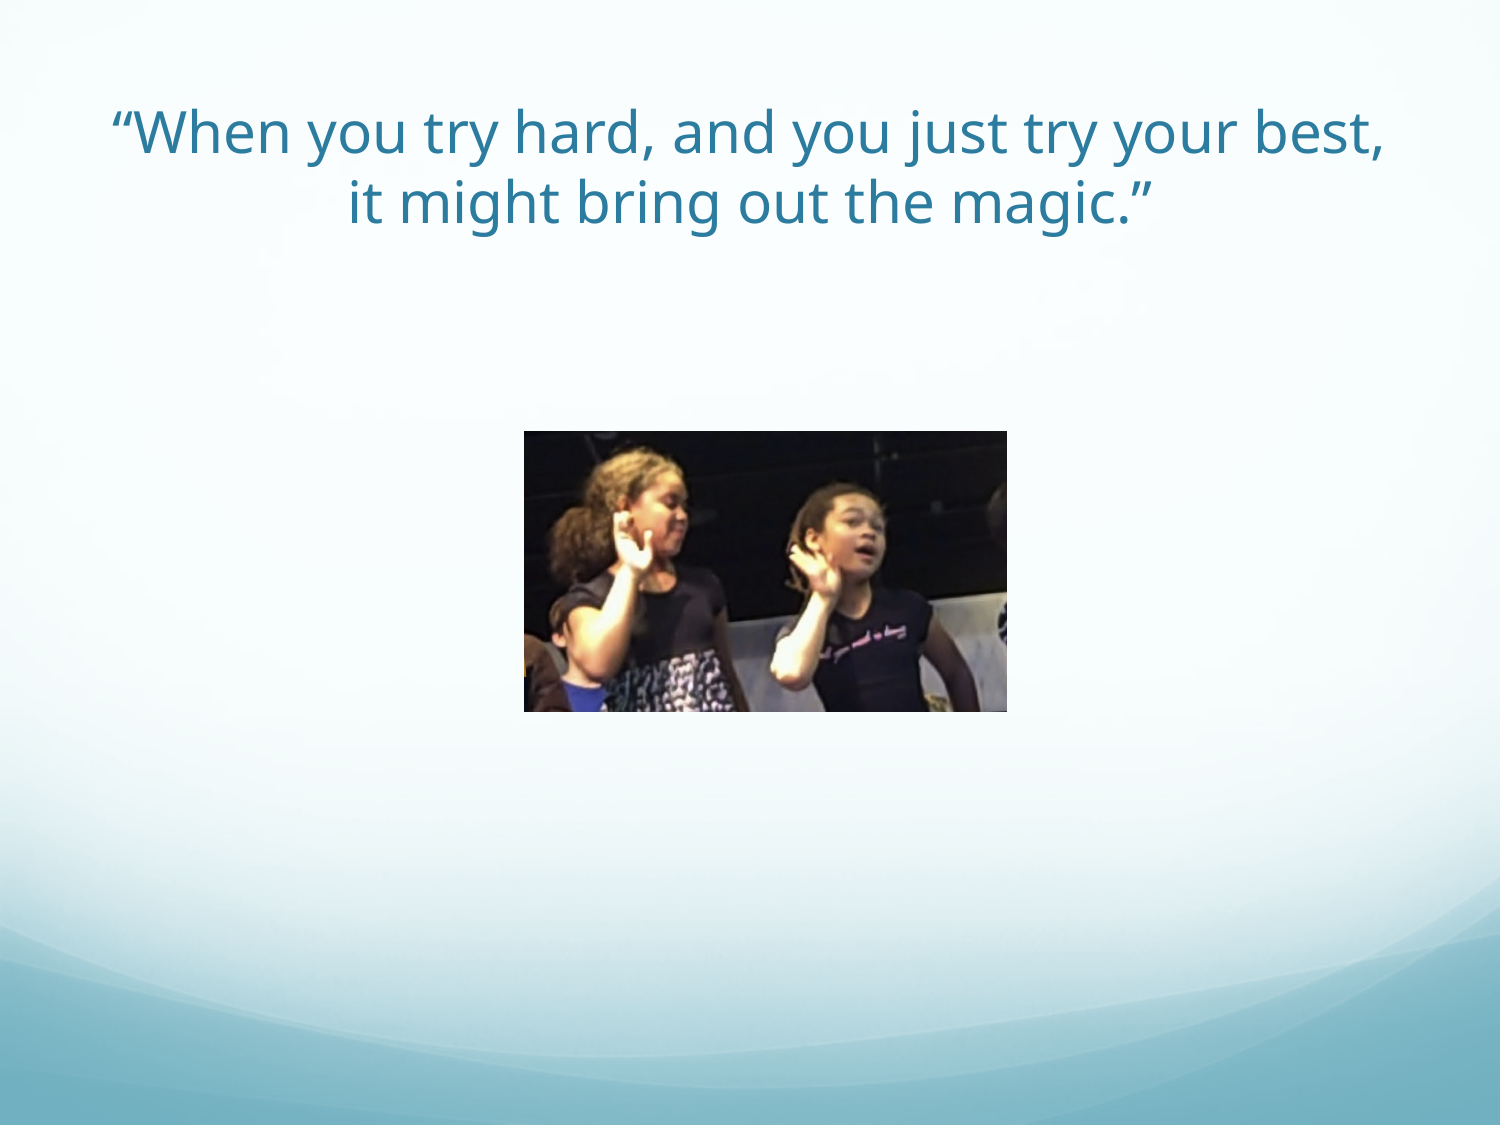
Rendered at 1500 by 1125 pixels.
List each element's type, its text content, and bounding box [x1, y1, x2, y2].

title “When you try hard, and you just try your best, it might bring out the magic.” [90, 17, 1410, 244]
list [505, 430, 1027, 713]
